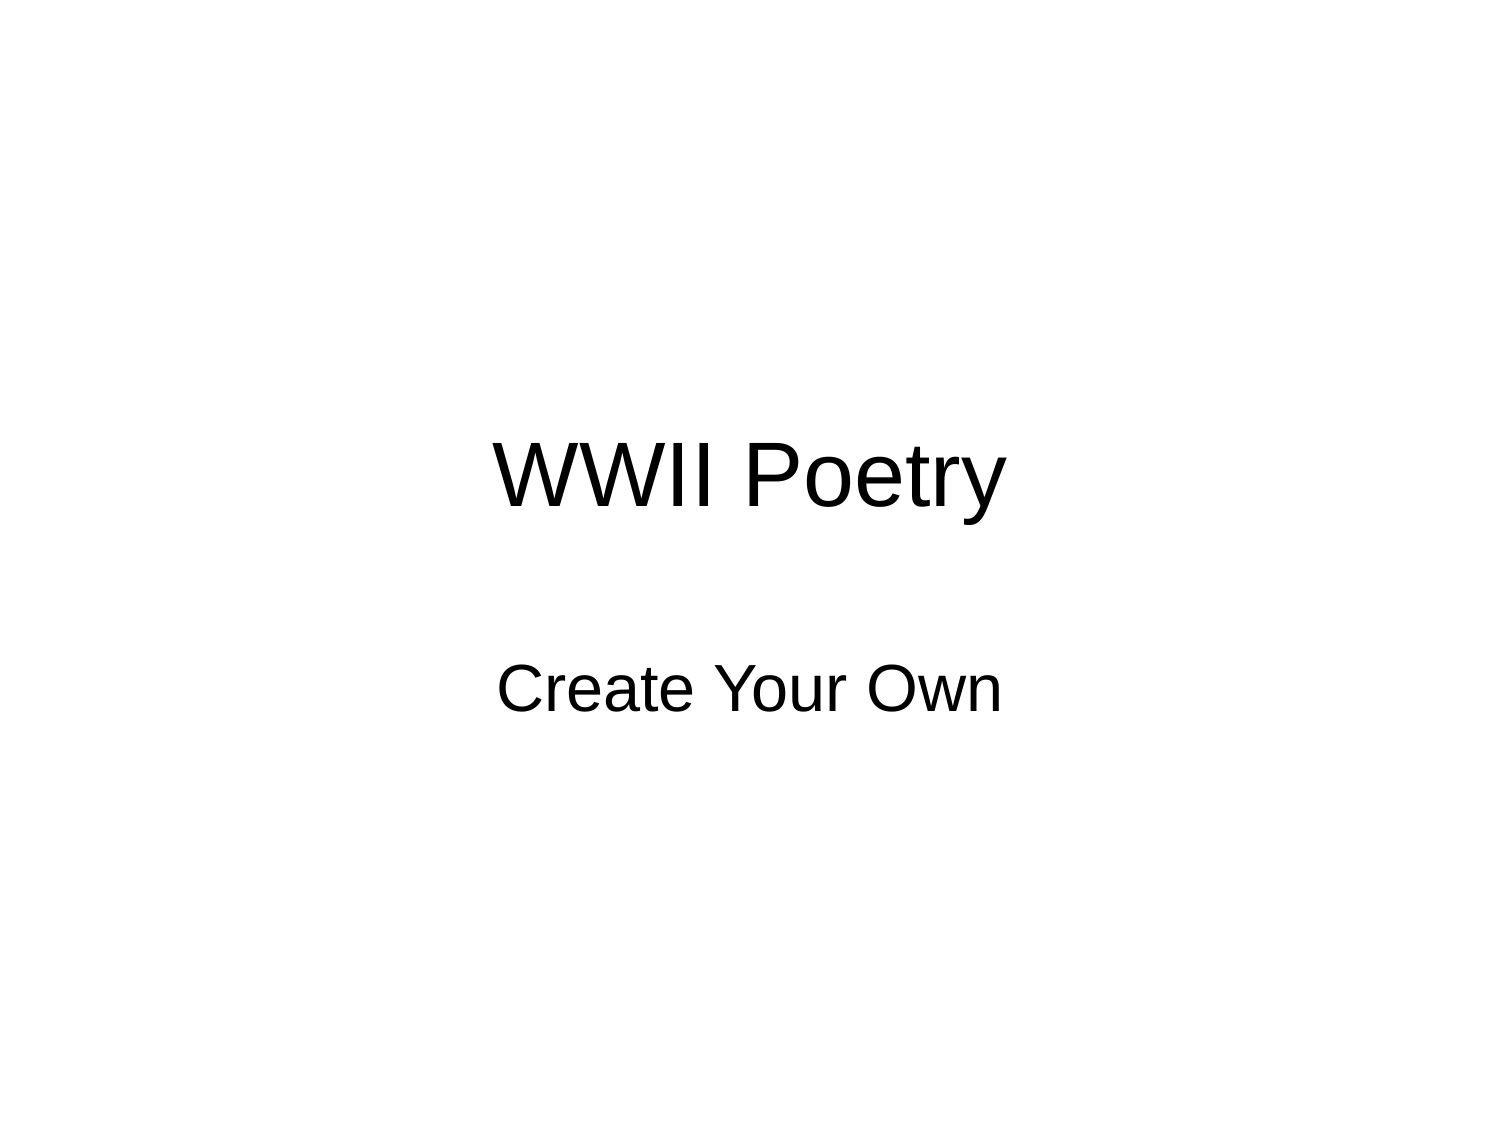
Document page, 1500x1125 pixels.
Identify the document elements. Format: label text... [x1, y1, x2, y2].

subtitle Create Your Own [224, 637, 1276, 926]
title WWII Poetry [112, 349, 1388, 591]
